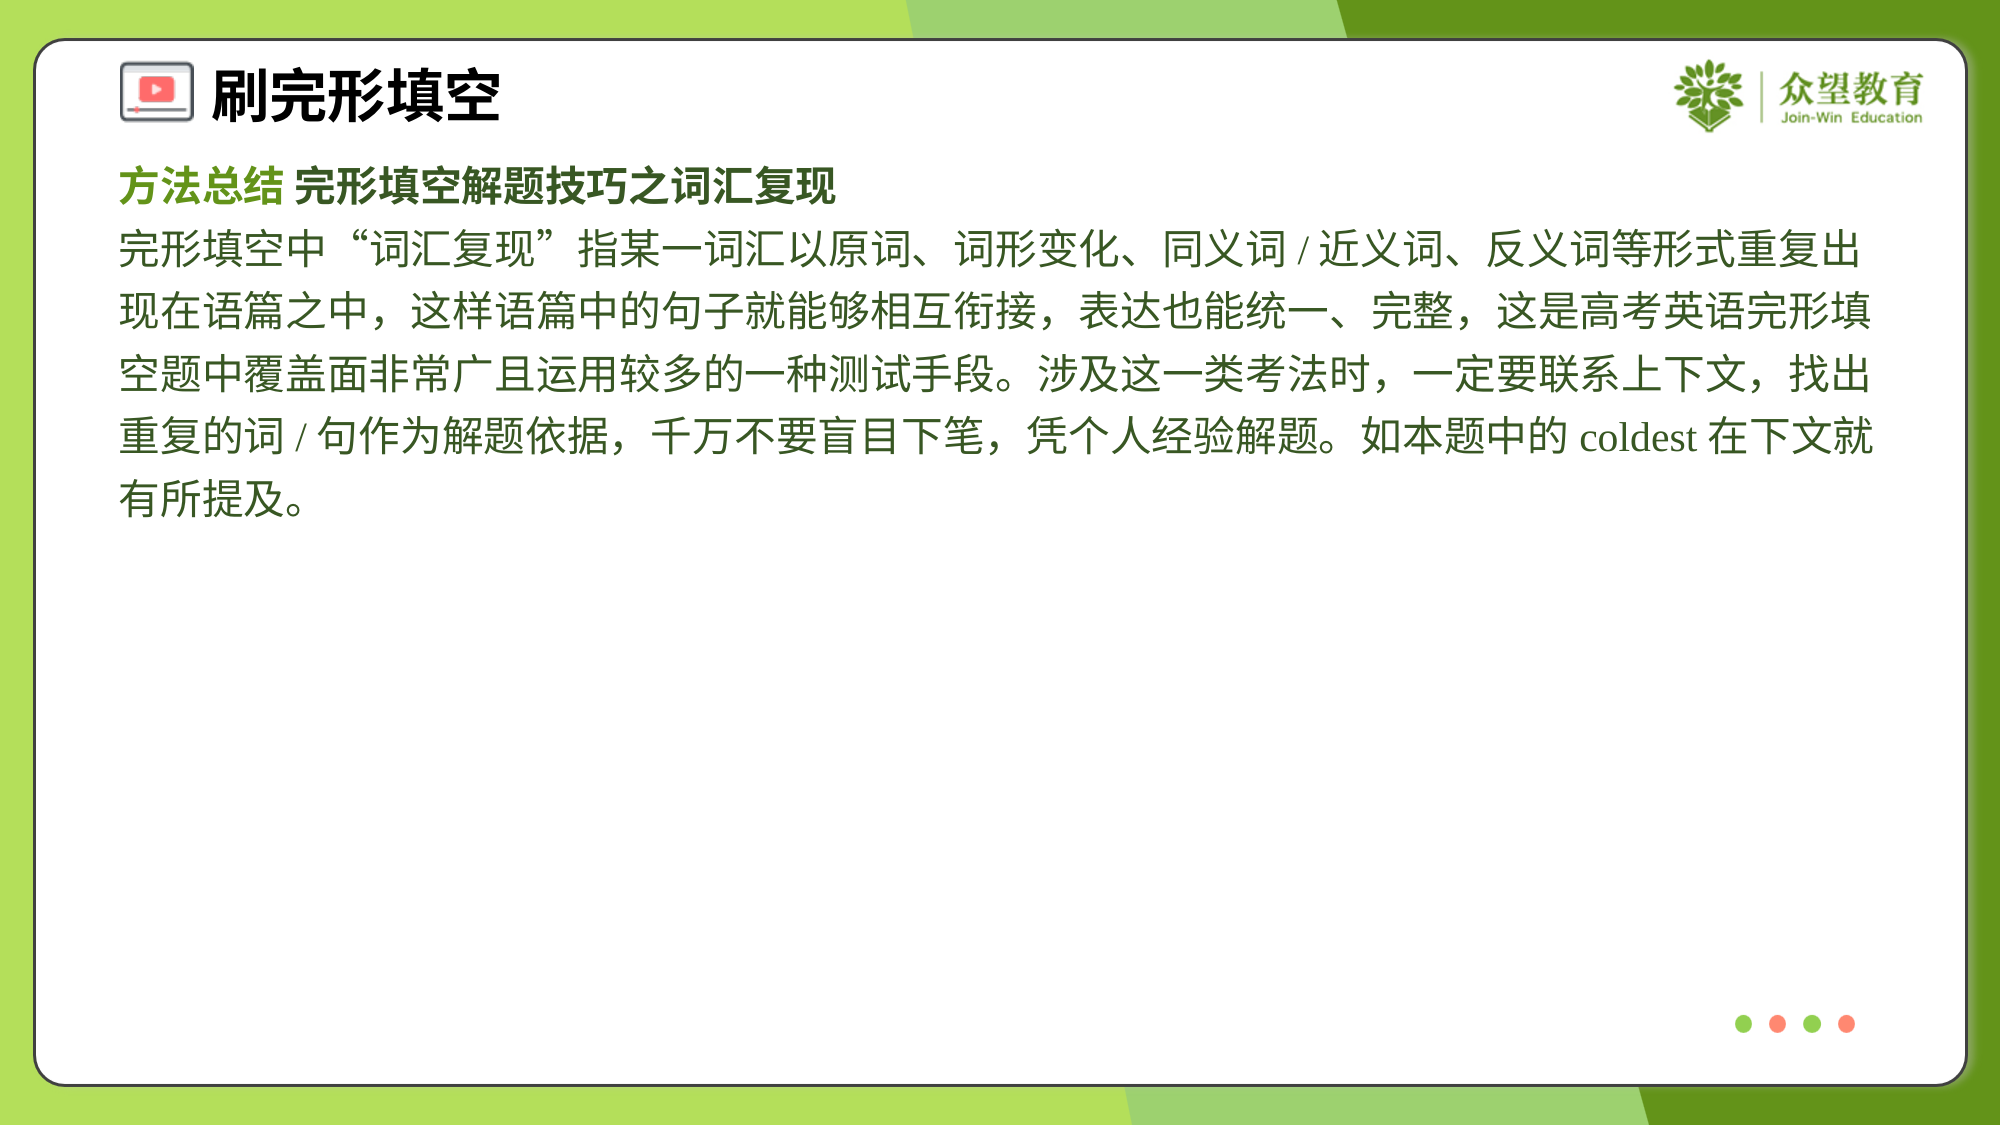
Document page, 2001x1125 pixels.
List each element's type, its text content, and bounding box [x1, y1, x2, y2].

picture [0, 0, 2000, 1125]
text_box 方法总结 完形填空解题技巧之词汇复现 完形填空中“词汇复现”指某一词汇以原词、词形变化、同义词/近义词、反义词等形式重复出现在语篇之中，这样语篇中的句子就能够相互衔接，表达也能统一、完整，这是高考英语完形填空题中覆盖面非常广且运用较多的一种测试手段。涉及这一类考法时，一定要联系上下文，找出重复的词/句作为解题依据，千万不要盲目下笔，凭个人经验解题。如本题中的coldest在下文就有所提及。 [118, 147, 1883, 518]
